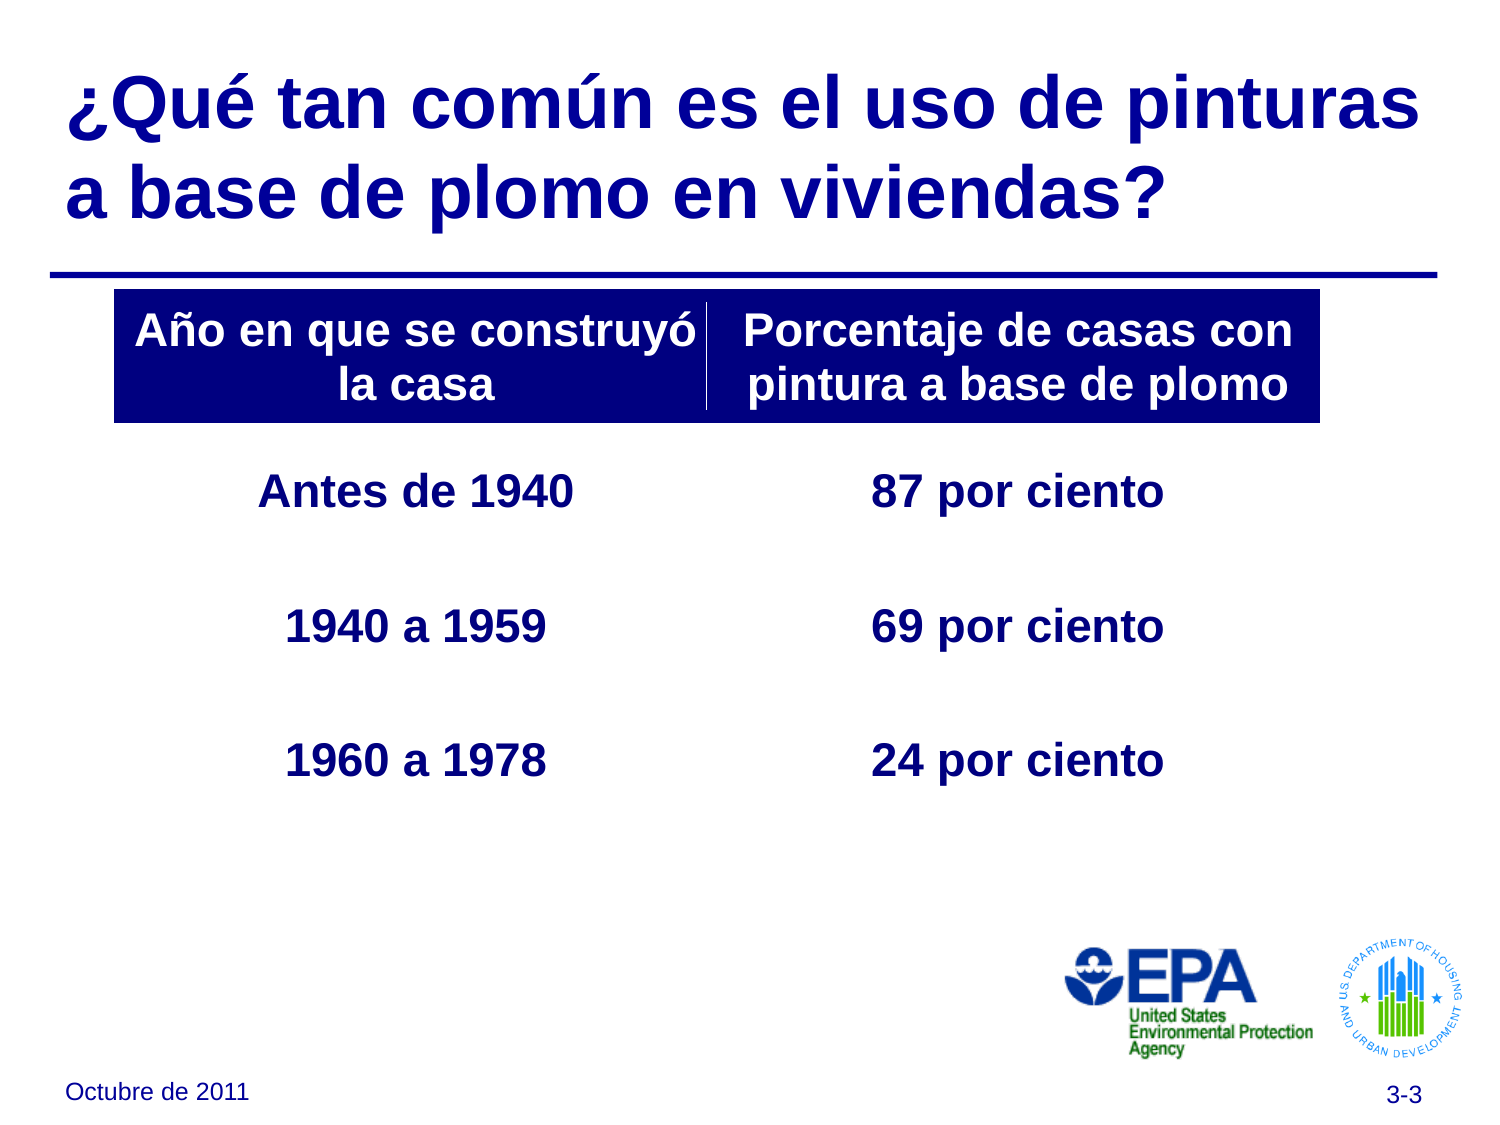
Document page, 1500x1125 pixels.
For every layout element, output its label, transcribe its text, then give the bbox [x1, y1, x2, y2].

slide_number 3-3 [1124, 1049, 1438, 1125]
picture [1337, 937, 1463, 1059]
slide_number Octubre de 2011 [49, 1049, 363, 1125]
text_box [101, 288, 1329, 1027]
title ¿Qué tan común es el uso de pinturas a base de plomo en viviendas? [49, 49, 1451, 238]
picture [1062, 1027, 1319, 1064]
